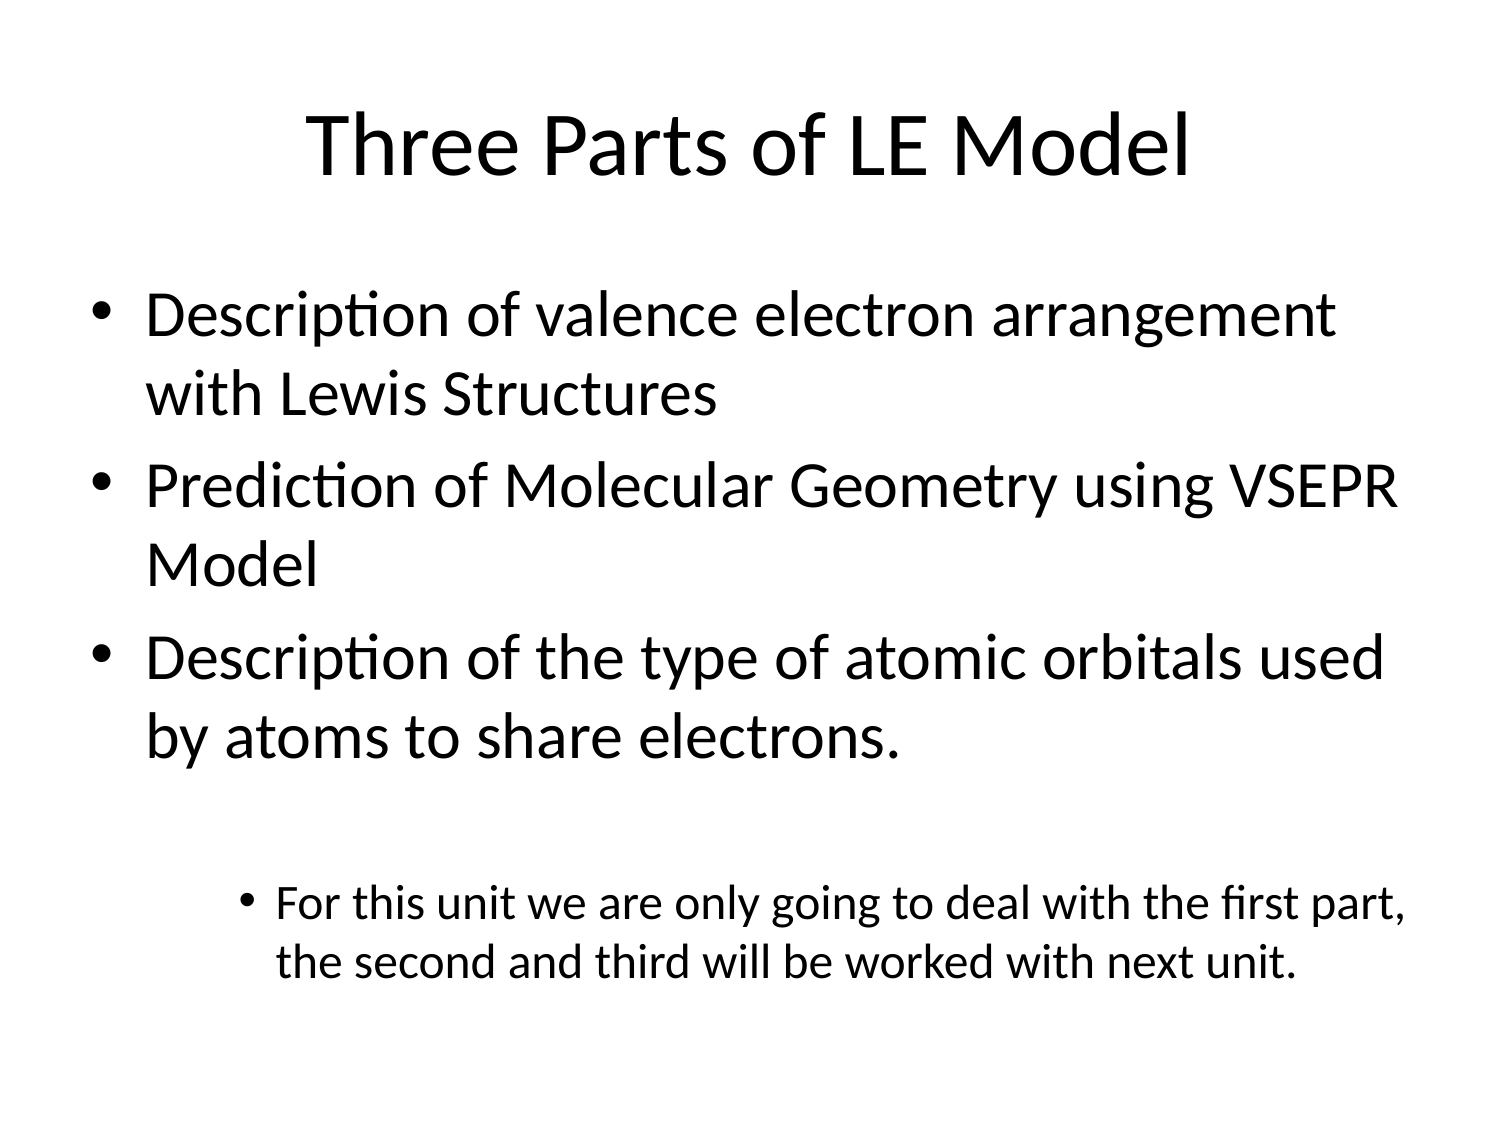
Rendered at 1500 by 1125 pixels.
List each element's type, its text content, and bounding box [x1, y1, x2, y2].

list Description of valence electron arrangement with Lewis Structures Prediction of Molecular Geometry using VSEPR Model Description of the type of atomic orbitals used by atoms to share electrons. For this unit we are only going to deal with the first part, the second and third will be worked with next unit. [75, 262, 1425, 1005]
title Three Parts of LE Model [75, 45, 1425, 233]
